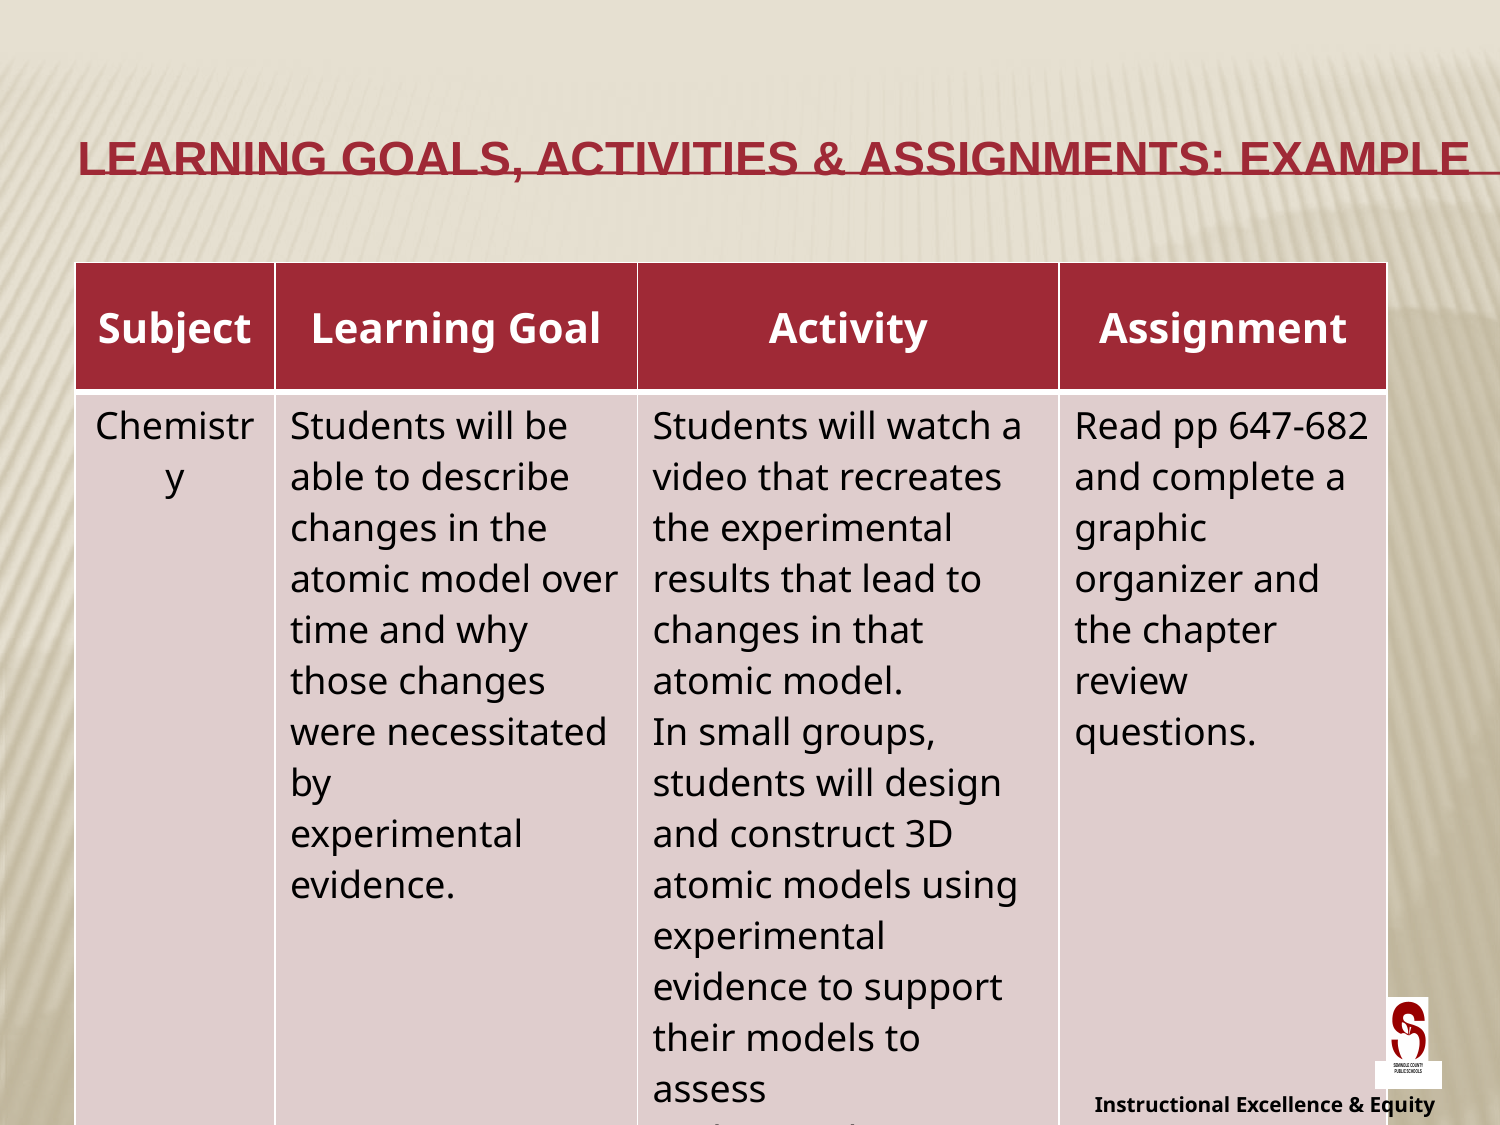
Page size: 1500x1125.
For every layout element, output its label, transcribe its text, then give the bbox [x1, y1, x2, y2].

text_box Instructional Excellence & Equity [975, 1084, 1450, 1125]
table_cell Students will be able to describe changes in the atomic model over time and why those changes were necessitated by experimental evidence. [276, 395, 637, 1125]
table_header Activity [638, 263, 1058, 389]
table_cell Students will watch a video that recreates the experimental results that lead to changes in that atomic model. In small groups, students will design and construct 3D atomic models using experimental evidence to support their models to assess understanding/ [638, 395, 1058, 1125]
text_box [1374, 997, 1443, 1096]
table_header Learning Goal [276, 263, 637, 389]
title Learning Goals, Activities & Assignments: Example [62, 112, 1500, 200]
table_cell Chemistry [76, 395, 274, 1125]
table_cell Read pp 647-682 and complete a graphic organizer and the chapter review questions. [1060, 395, 1386, 1084]
table_header Subject [76, 263, 274, 389]
table_header Assignment [1060, 263, 1386, 389]
